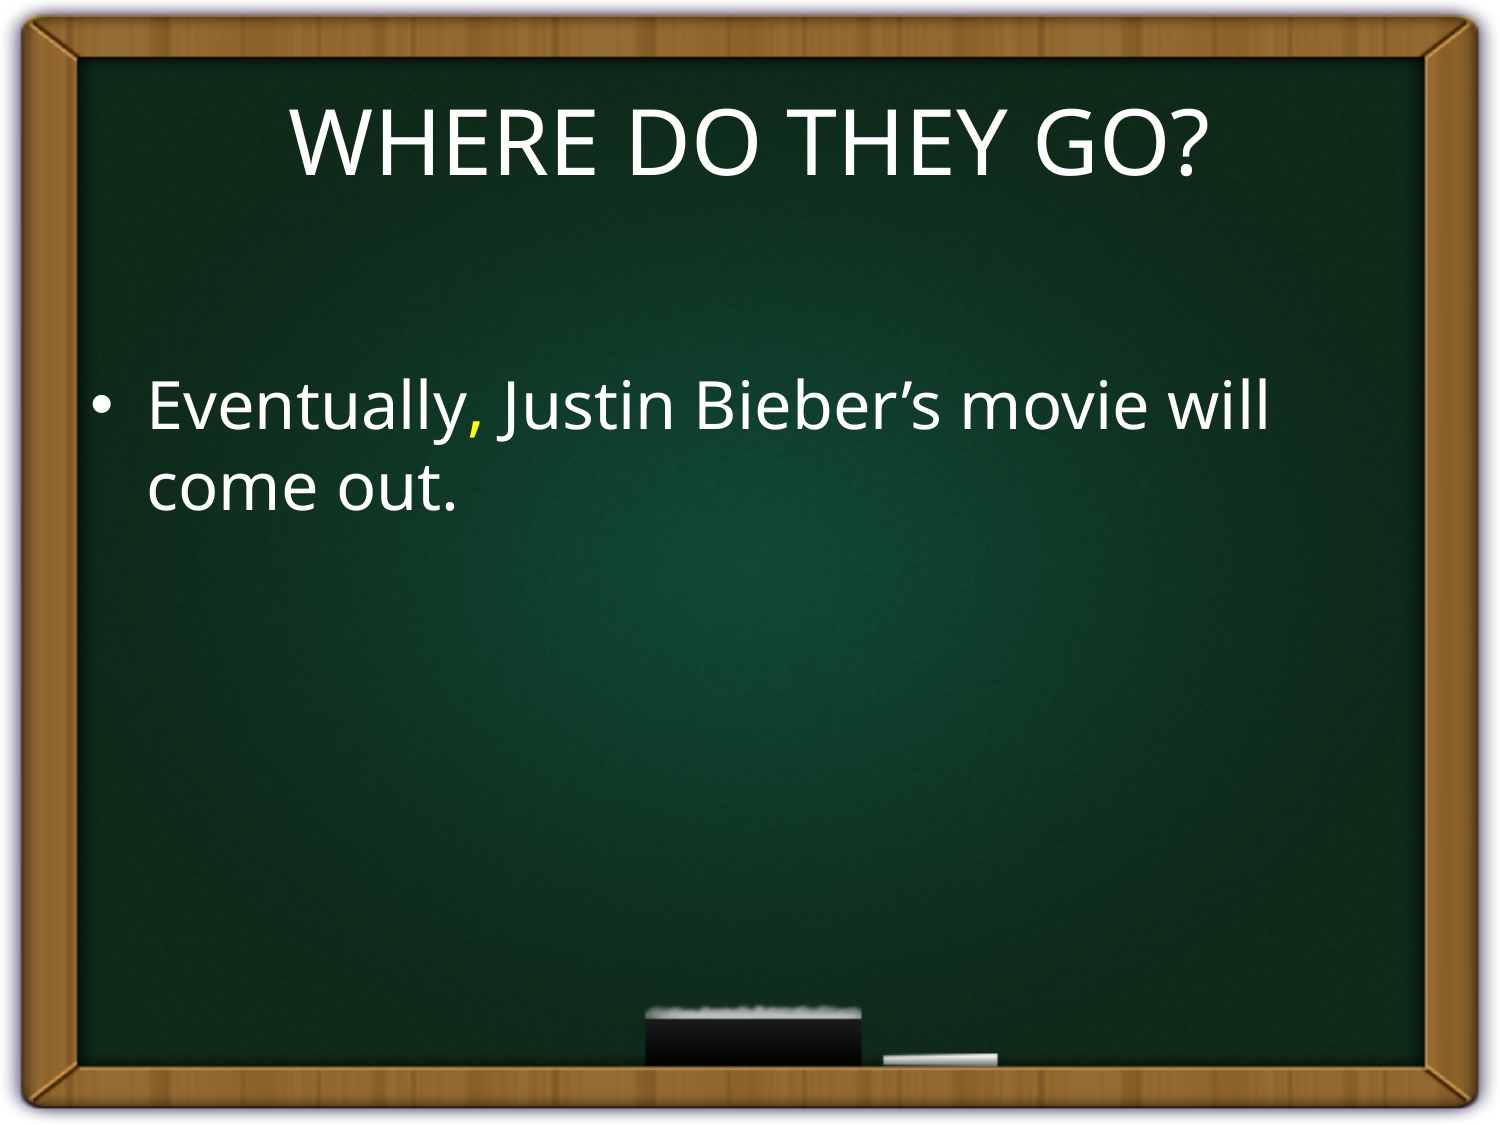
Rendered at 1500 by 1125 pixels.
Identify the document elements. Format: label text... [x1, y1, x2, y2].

picture [0, 0, 1500, 1125]
list Eventually, Justin Bieber’s movie will come out. [75, 262, 1425, 781]
title WHERE DO THEY GO? [75, 45, 1425, 233]
